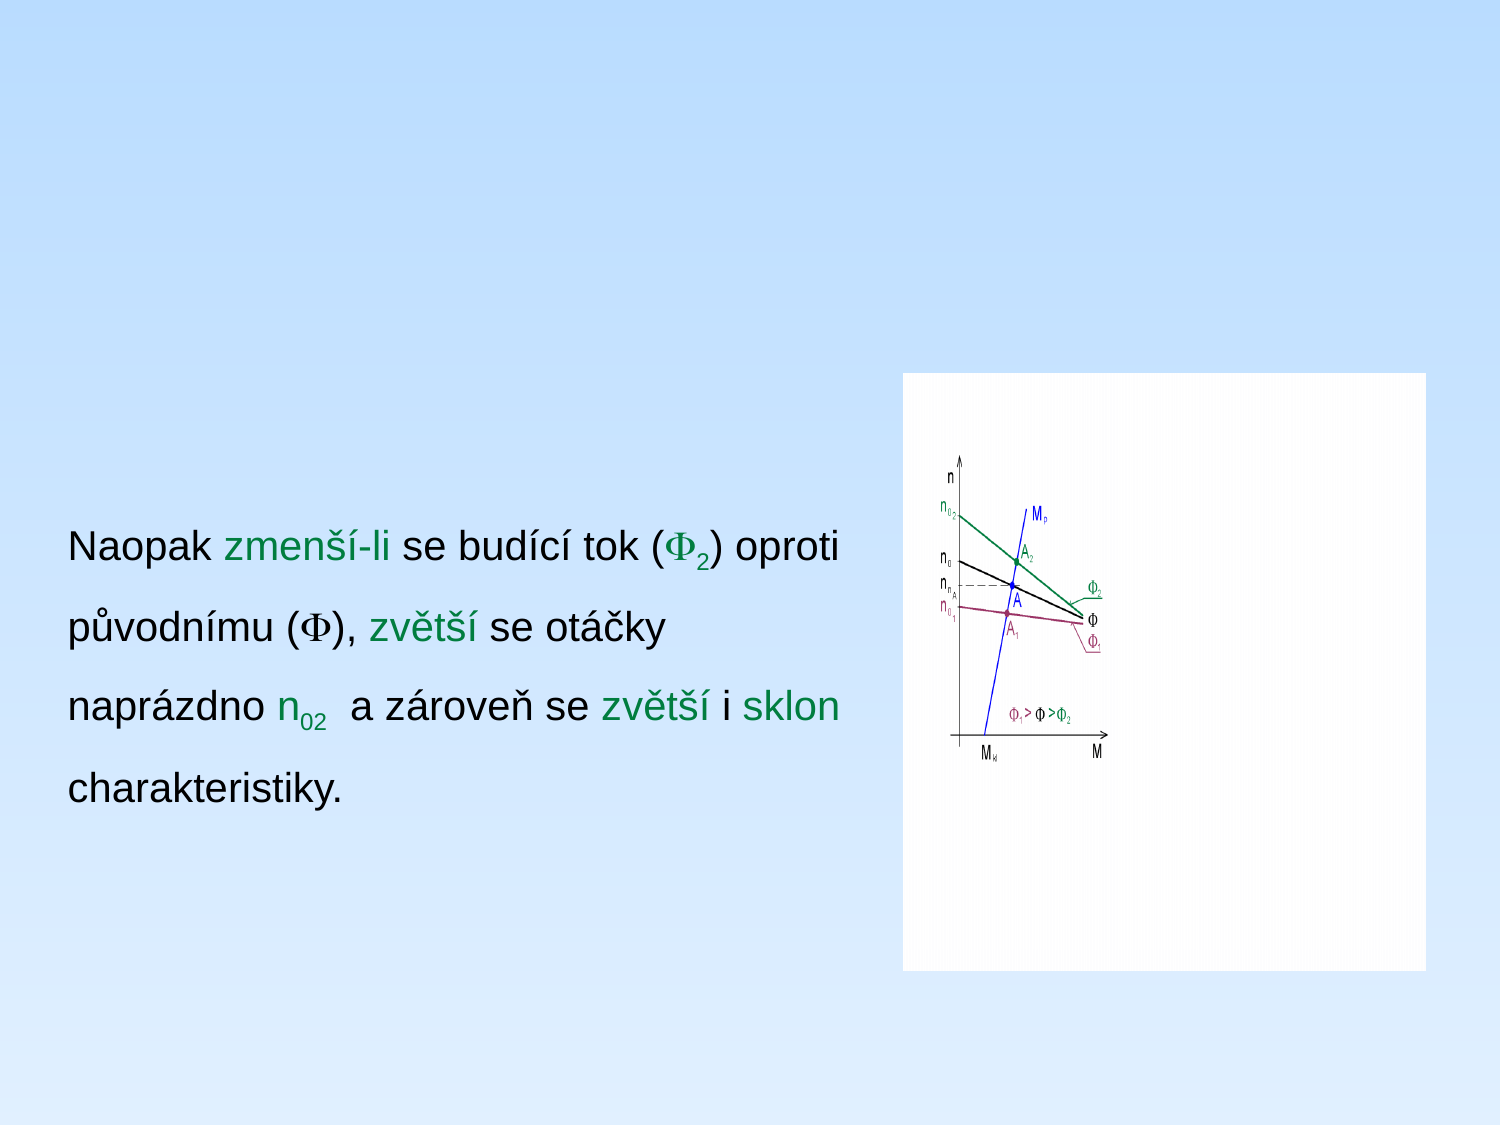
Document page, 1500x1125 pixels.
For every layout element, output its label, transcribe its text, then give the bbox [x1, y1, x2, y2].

text_box Naopak zmenší-li se budící tok (2) oproti původnímu (), zvětší se otáčky naprázdno n02 a zároveň se zvětší i sklon charakteristiky. [53, 432, 886, 818]
picture [903, 372, 1426, 971]
